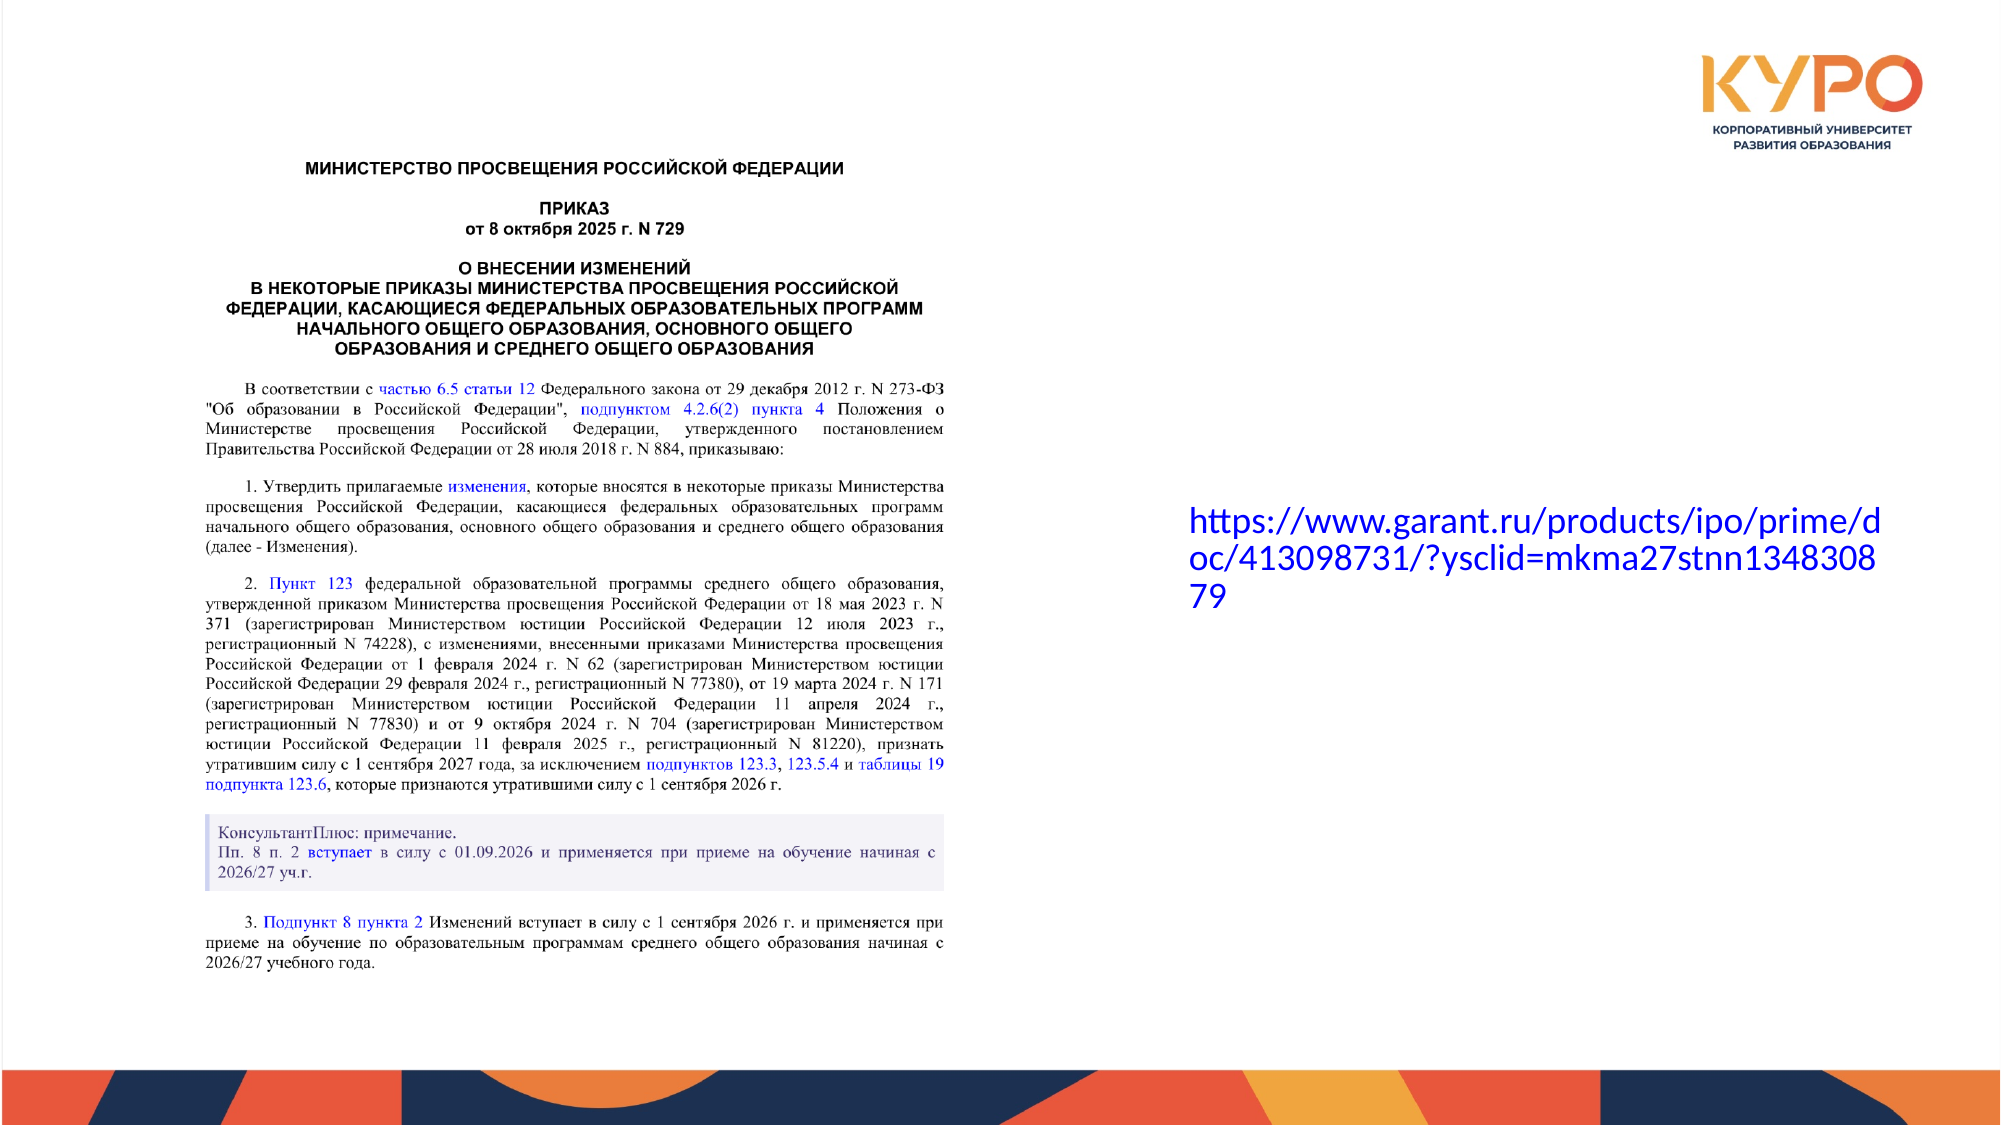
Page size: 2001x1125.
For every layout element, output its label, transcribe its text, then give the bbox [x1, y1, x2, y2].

picture [0, 0, 2001, 1125]
text_box https://www.garant.ru/products/ipo/prime/doc/413098731/?ysclid=mkma27stnn134830879 [1173, 488, 1903, 593]
